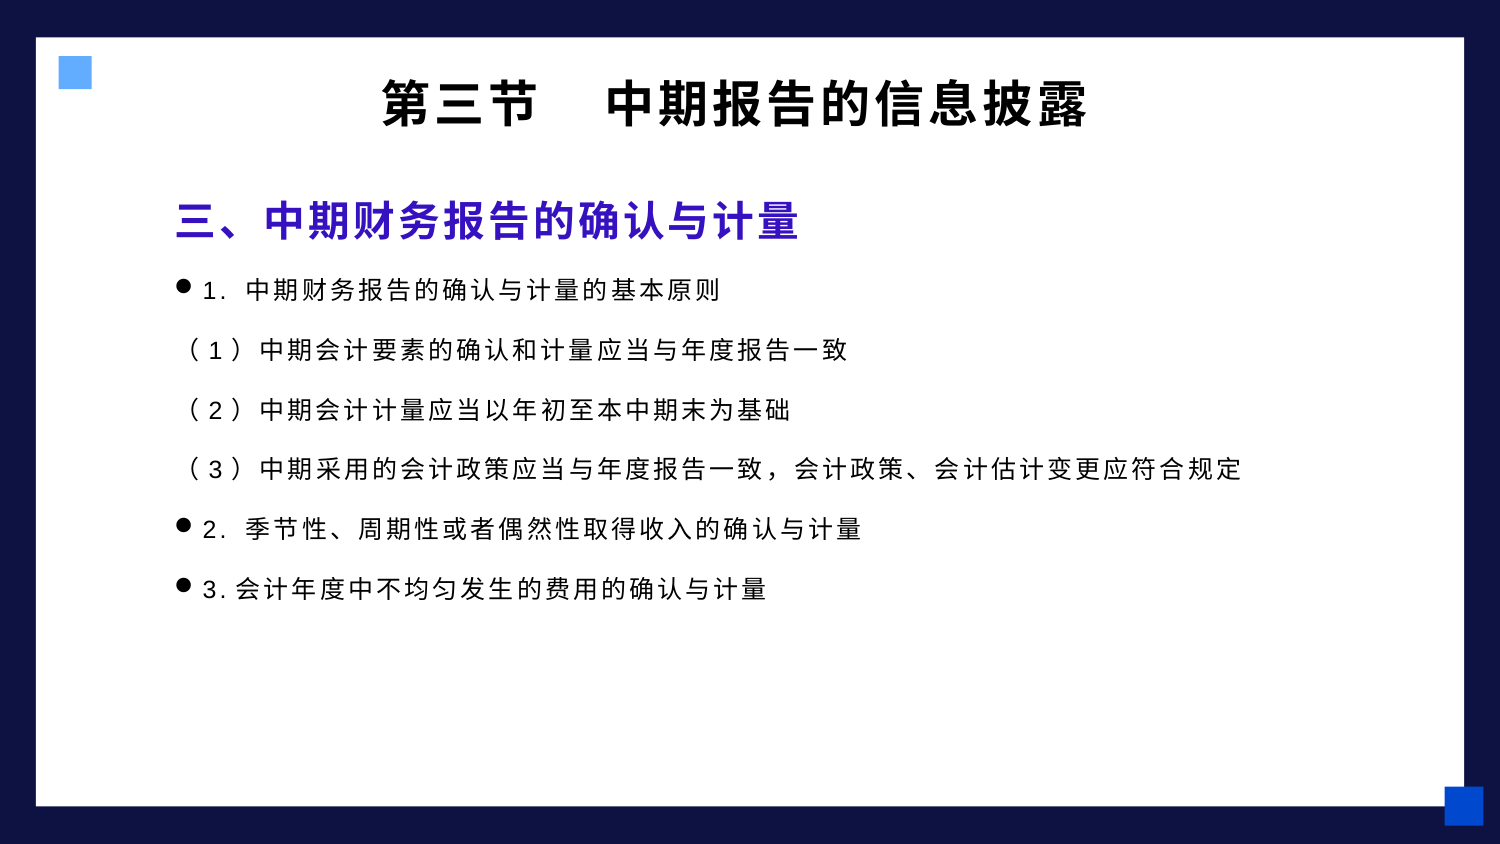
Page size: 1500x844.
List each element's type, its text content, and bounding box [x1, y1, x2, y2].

title 第三节 中期报告的信息披露 [141, 114, 1327, 138]
list 三、中期财务报告的确认与计量 1. 中期财务报告的确认与计量的基本原则 （1）中期会计要素的确认和计量应当与年度报告一致 （2）中期会计计量应当以年初至本中期末为基础 （3）中期采用的会计政策应当与年度报告一致，会计政策、会计估计变更应符合规定 2. 季节性、周期性或者偶然性取得收入的确认与计量 3.会计年度中不均匀发生的费用的确认与计量 [157, 179, 1343, 604]
